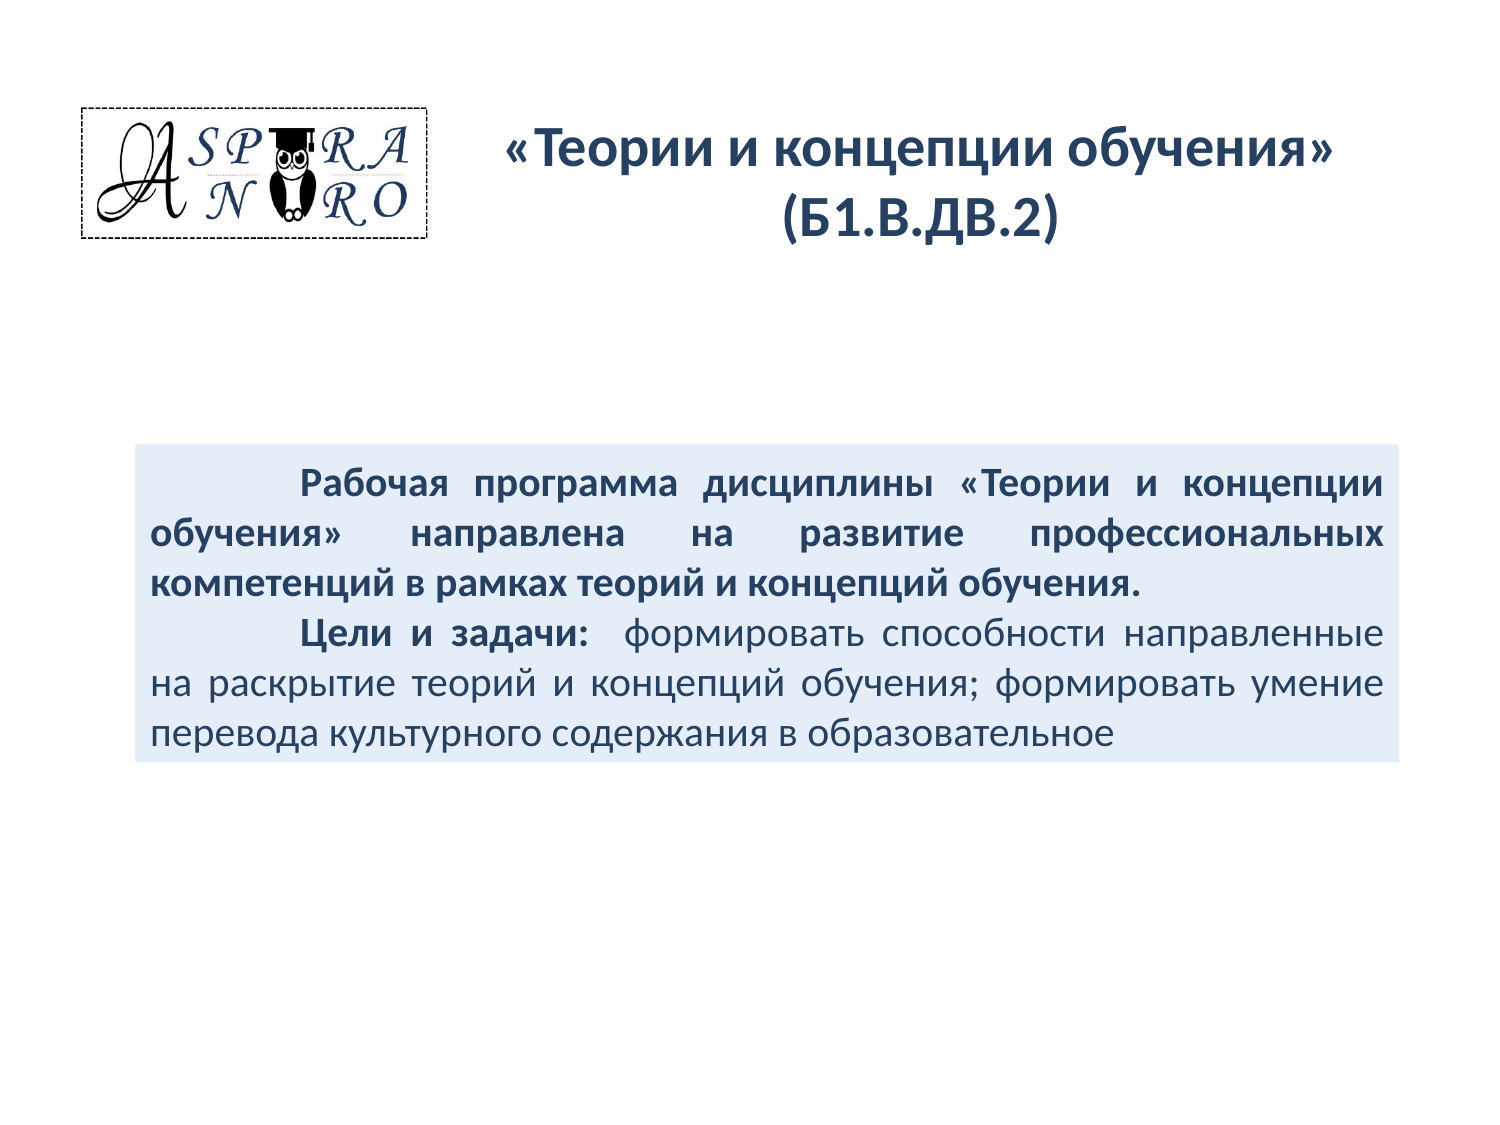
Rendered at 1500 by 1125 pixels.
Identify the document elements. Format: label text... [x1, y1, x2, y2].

title «Теории и концепции обучения» (Б1.В.ДВ.2) [442, 113, 1400, 244]
picture [76, 102, 432, 243]
text_box Рабочая программа дисциплины «Теории и концепции обучения» направлена на развитие профессиональных компетенций в рамках теорий и концепций обучения. Цели и задачи: формировать способности направленные на раскрытие теорий и концепций обучения; формировать умение перевода культурного содержания в образовательное [135, 444, 1400, 763]
